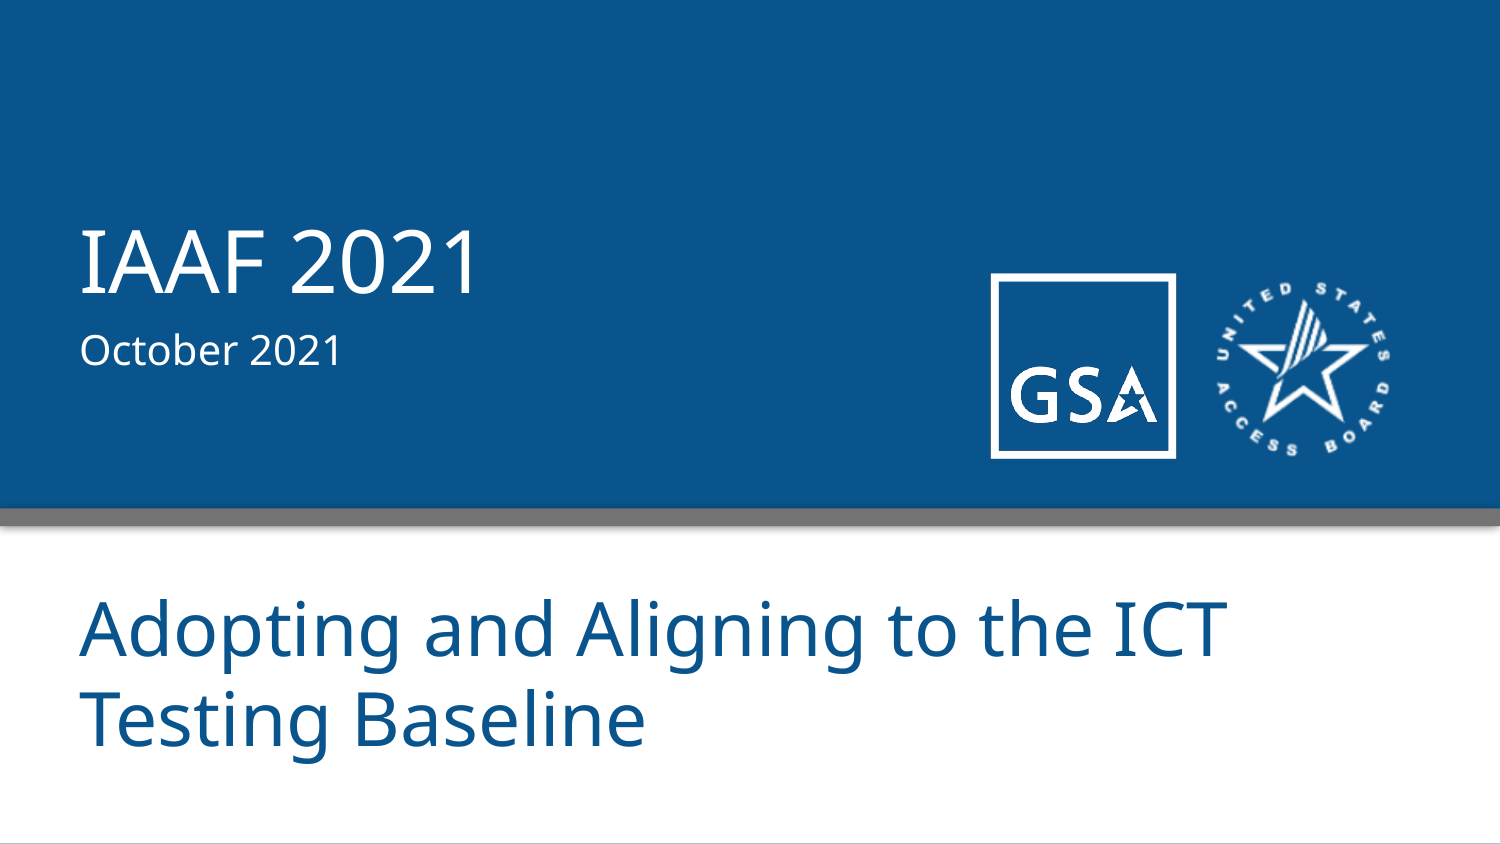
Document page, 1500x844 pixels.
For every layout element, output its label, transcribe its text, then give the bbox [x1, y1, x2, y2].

subtitle October 2021 [64, 309, 1413, 381]
title Adopting and Aligning to the ICT Testing Baseline [64, 540, 1413, 777]
title IAAF 2021 [64, 173, 1413, 309]
picture [1196, 381, 1412, 482]
picture [989, 381, 1177, 460]
